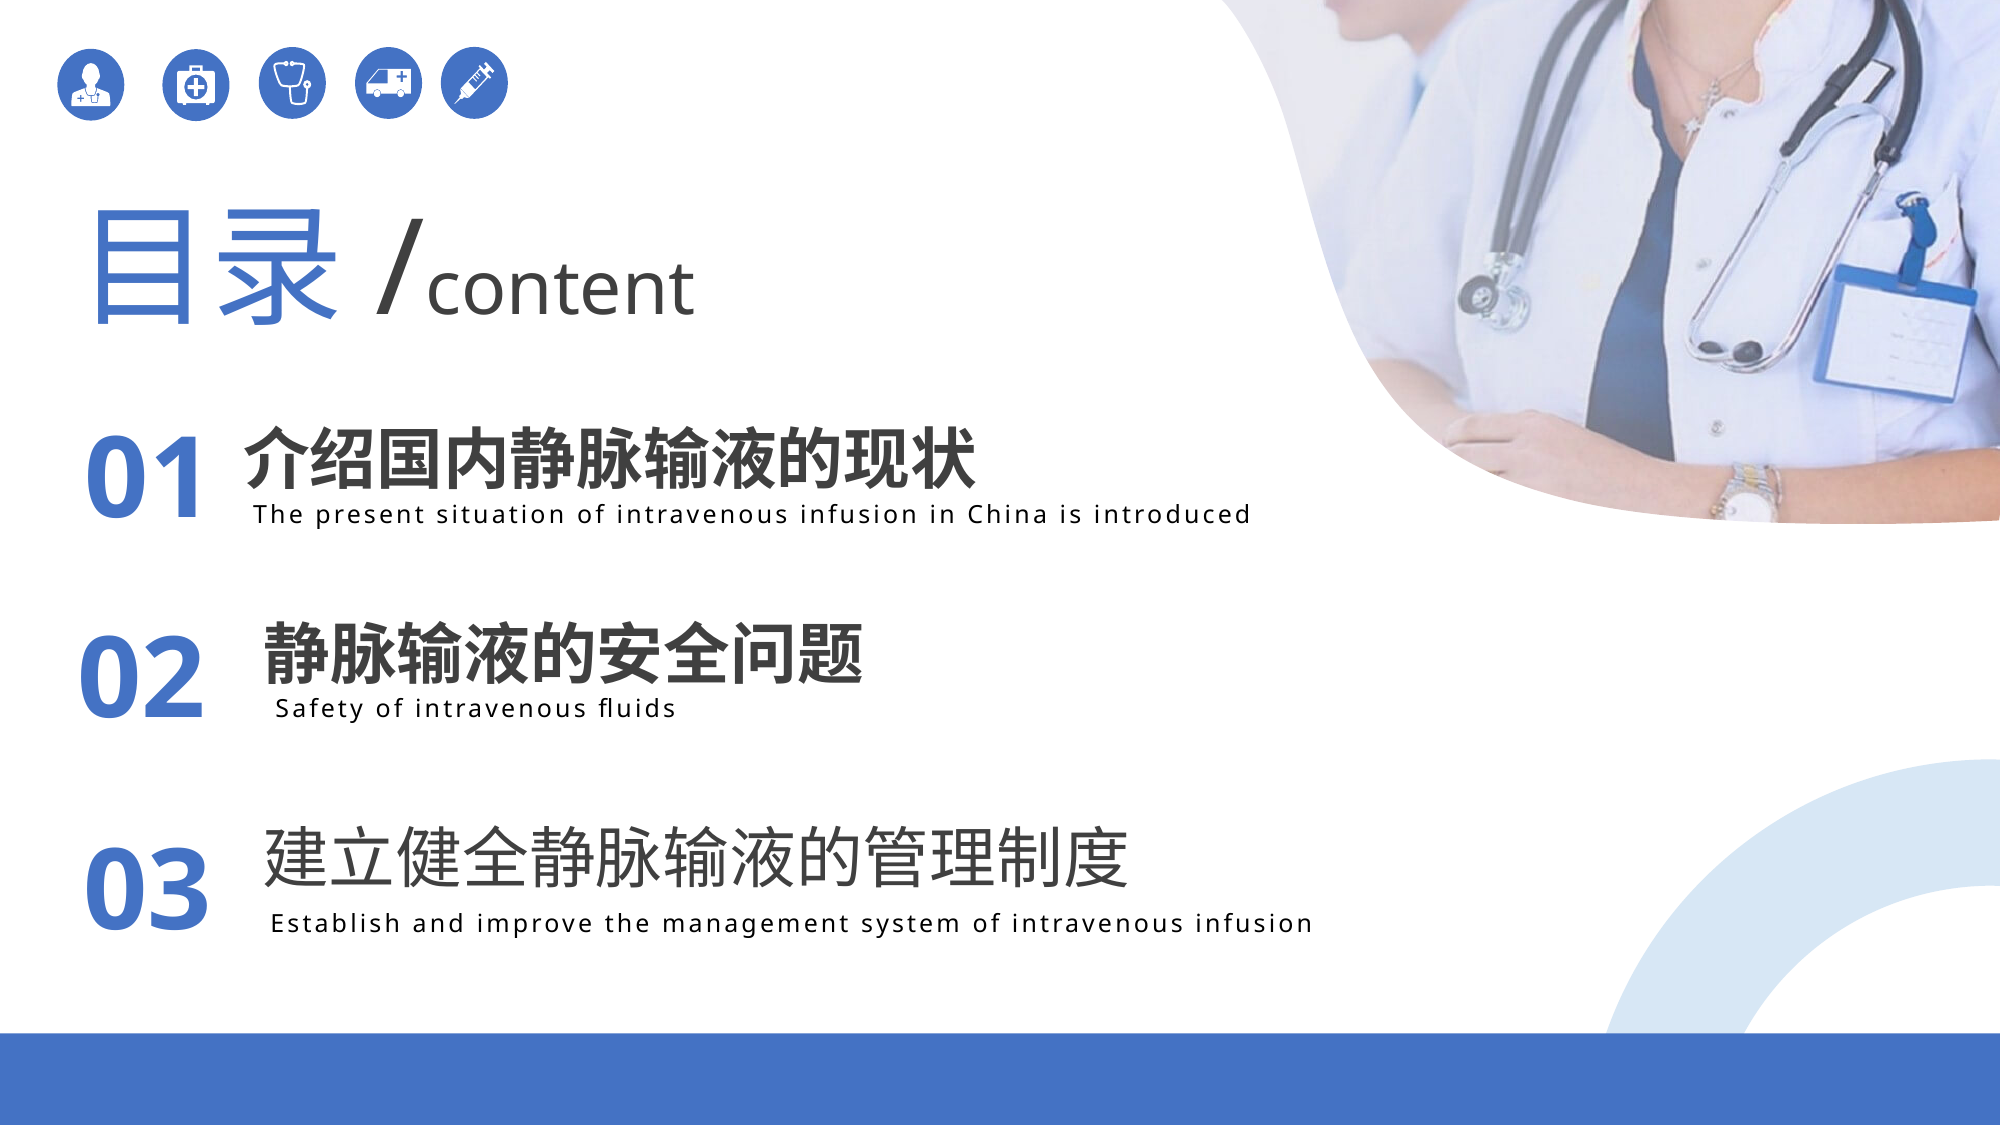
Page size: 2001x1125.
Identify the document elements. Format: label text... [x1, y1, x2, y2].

text_box [1605, 758, 2000, 1032]
text_box 目录/content [62, 174, 969, 349]
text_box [70, 397, 1333, 550]
text_box [0, 1032, 2000, 1125]
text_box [68, 808, 1417, 961]
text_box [62, 597, 990, 750]
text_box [57, 46, 508, 122]
text_box [1220, 0, 2000, 526]
